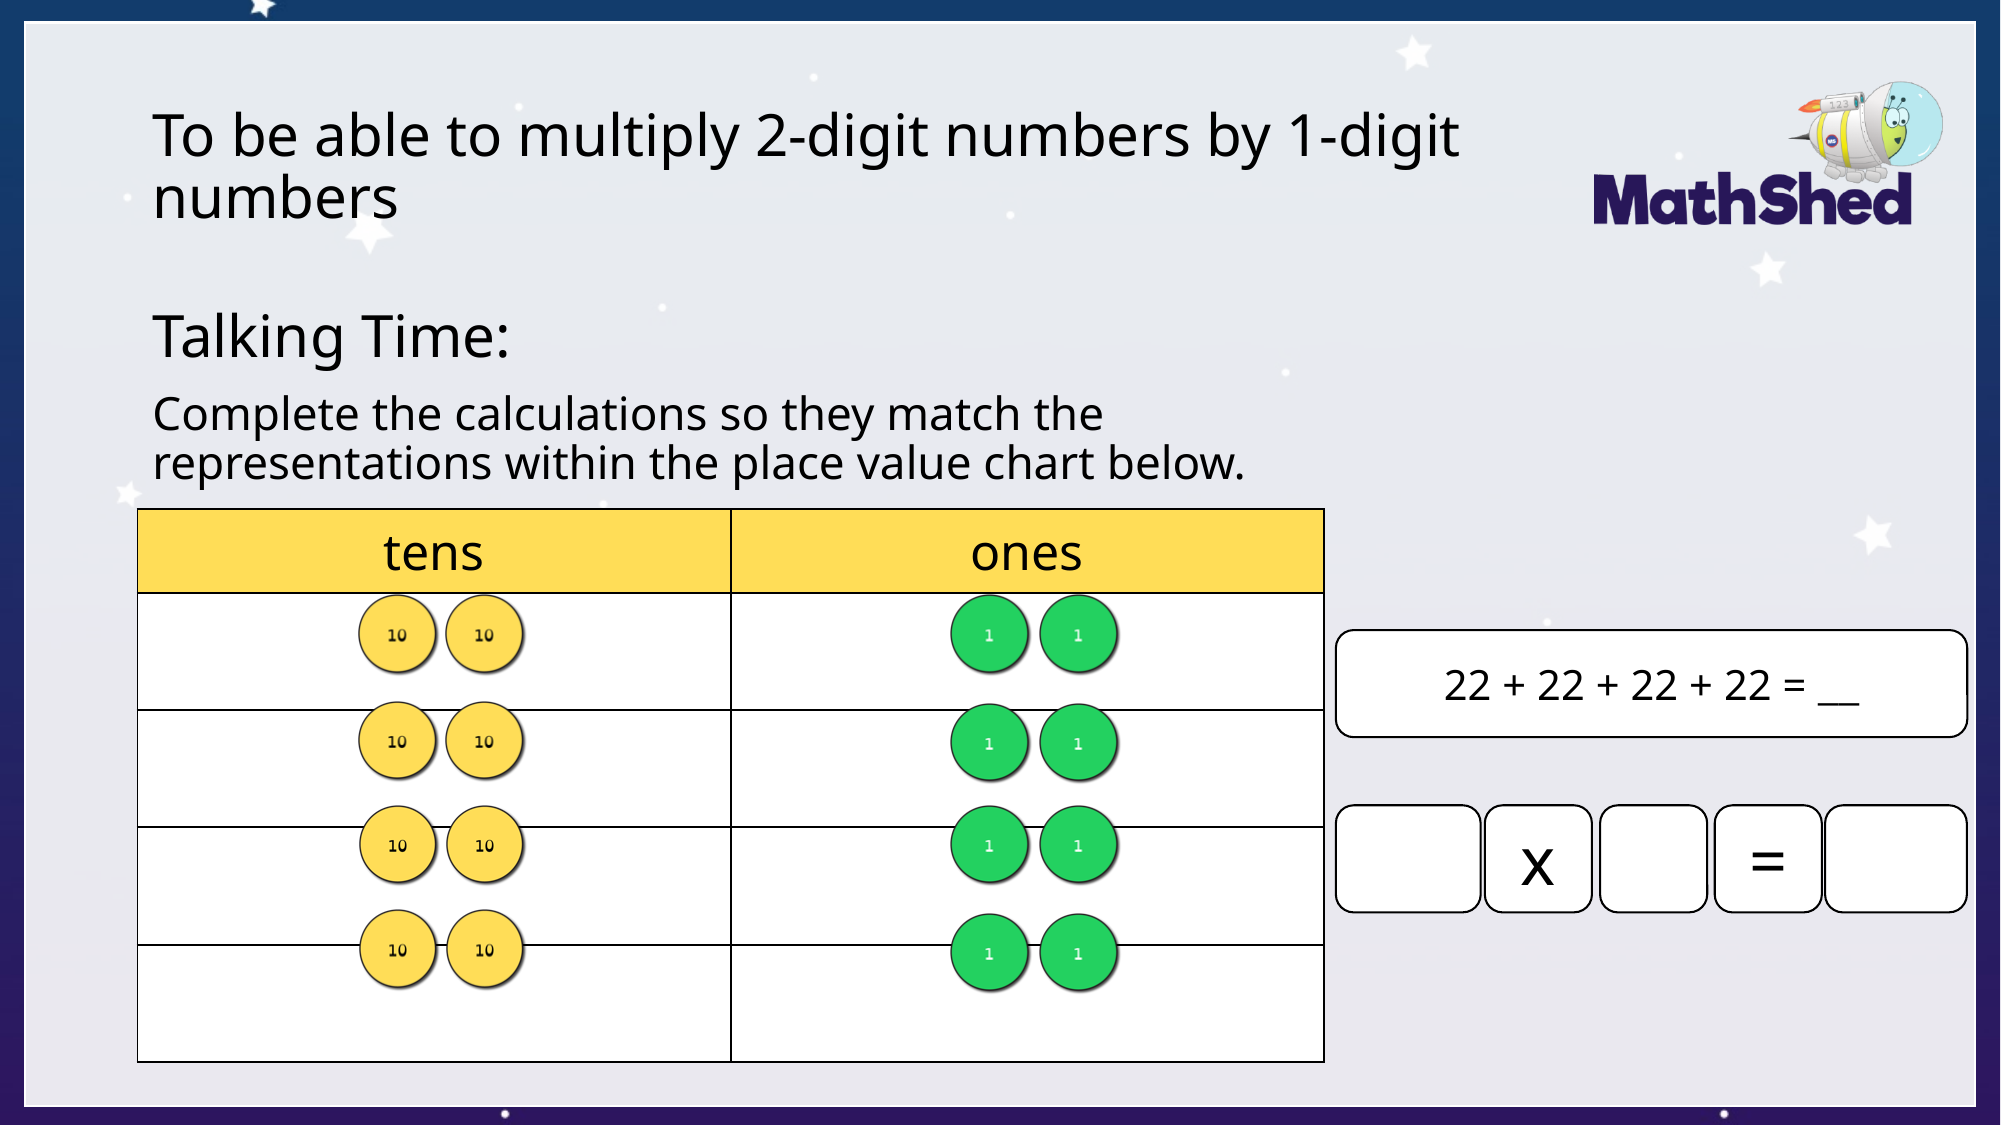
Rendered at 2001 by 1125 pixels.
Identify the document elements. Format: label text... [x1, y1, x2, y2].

text_box 88 [1824, 804, 1968, 914]
table_cell [732, 946, 1323, 1061]
table_cell [138, 828, 730, 944]
title To be able to multiply 2-digit numbers by 1-digit numbers [137, 59, 1578, 278]
text_box 4 [1599, 804, 1709, 914]
table_cell [732, 711, 1323, 826]
table_header ones [732, 510, 1323, 592]
table_cell [732, 594, 1323, 709]
table_cell [732, 828, 1323, 944]
text_box = [1713, 804, 1823, 914]
table_header tens [138, 510, 730, 592]
table_cell [138, 711, 730, 826]
table_cell [138, 946, 730, 1061]
picture [0, 0, 2001, 1125]
text_box 22 [1334, 804, 1482, 914]
text_box x [1483, 804, 1593, 914]
list Talking Time: Complete the calculations so they match the representations within the place value chart below. [137, 299, 1324, 508]
table_cell [138, 594, 730, 709]
text_box 22 + 22 + 22 + 22 = __ [1334, 629, 1969, 739]
